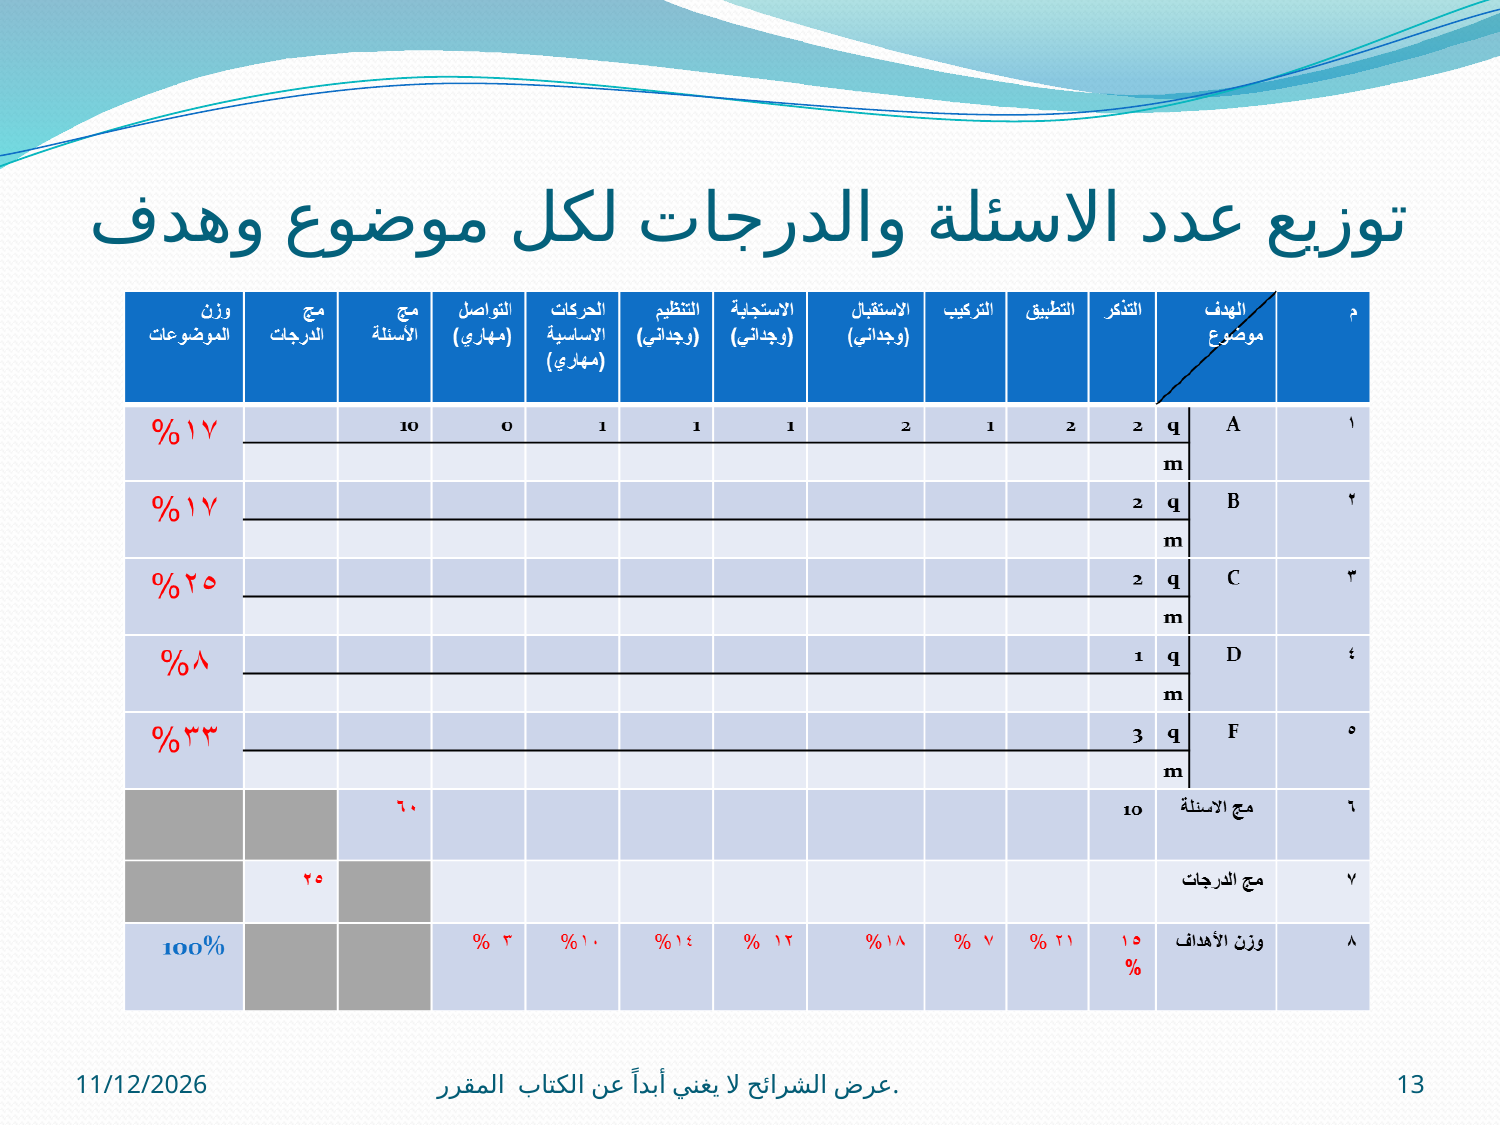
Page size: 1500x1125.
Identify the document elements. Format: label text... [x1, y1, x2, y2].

footer عرض الشرائح لا يغني أبداً عن الكتاب المقرر. [437, 1042, 988, 1103]
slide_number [75, 1042, 425, 1103]
slide_number 13 [1299, 1042, 1425, 1103]
title توزيع عدد الاسئلة والدرجات لكل موضوع وهدف [75, 115, 1425, 256]
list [123, 290, 1371, 1012]
